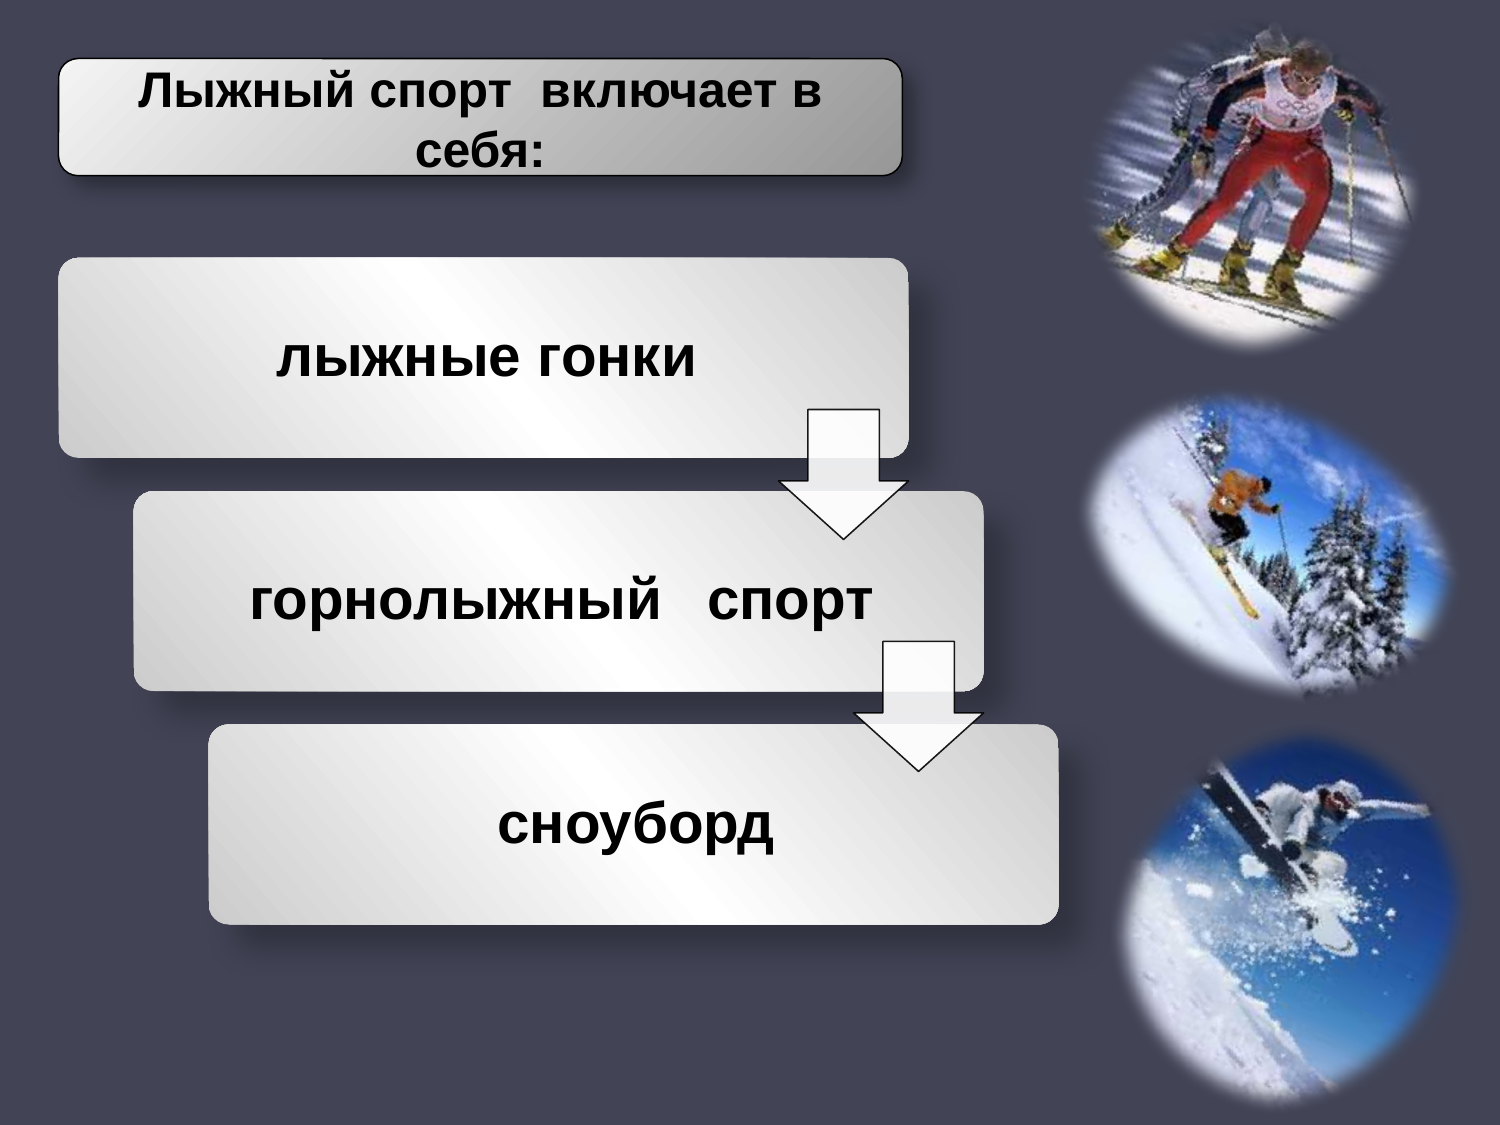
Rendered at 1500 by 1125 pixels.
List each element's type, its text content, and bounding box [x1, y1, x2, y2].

picture [1076, 14, 1426, 362]
text_box Лыжный спорт включает в себя: [57, 57, 904, 177]
picture [1110, 715, 1472, 1120]
picture [1065, 391, 1472, 697]
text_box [58, 257, 1059, 925]
